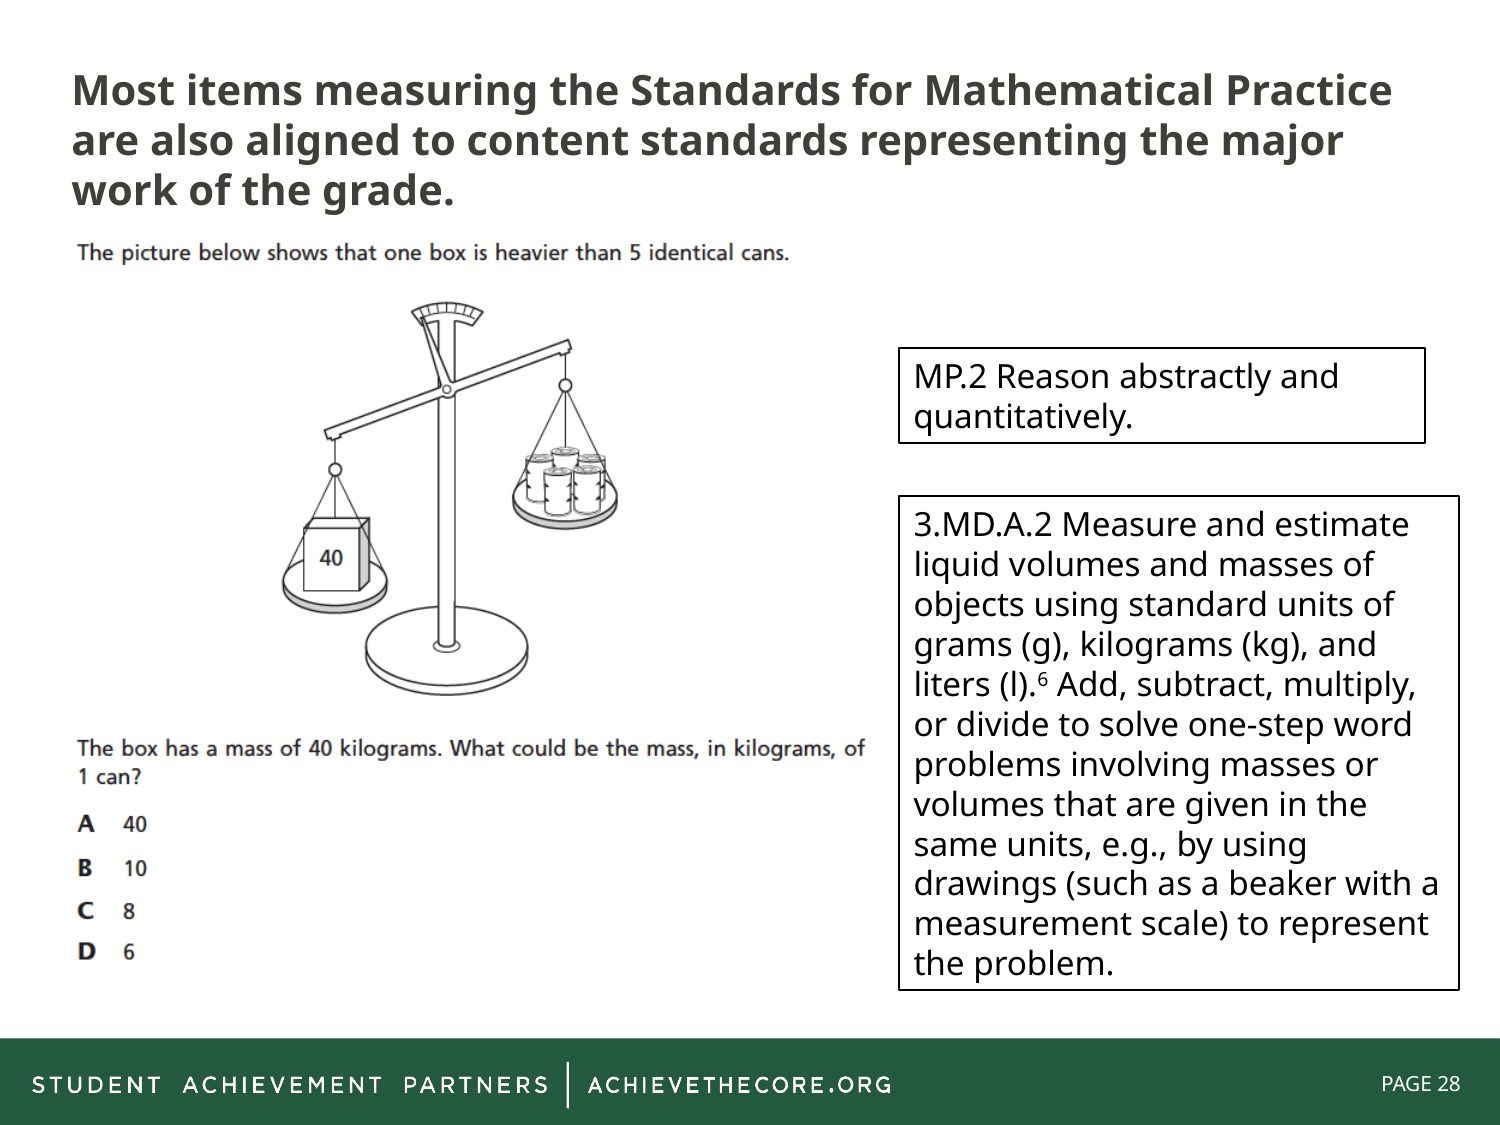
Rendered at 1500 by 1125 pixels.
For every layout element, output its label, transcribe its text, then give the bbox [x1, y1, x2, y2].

picture [12, 1055, 911, 1112]
text_box 3.MD.A.2 Measure and estimate liquid volumes and masses of objects using standard units of grams (g), kilograms (kg), and liters (l).6 Add, subtract, multiply, or divide to solve one-step word problems involving masses or volumes that are given in the same units, e.g., by using drawings (such as a beaker with a measurement scale) to represent the problem. [898, 495, 1460, 990]
picture [56, 232, 889, 984]
text_box MP.2 Reason abstractly and quantitatively. [898, 348, 1425, 443]
title Most items measuring the Standards for Mathematical Practice are also aligned to content standards representing the major work of the grade. [56, 45, 1425, 233]
